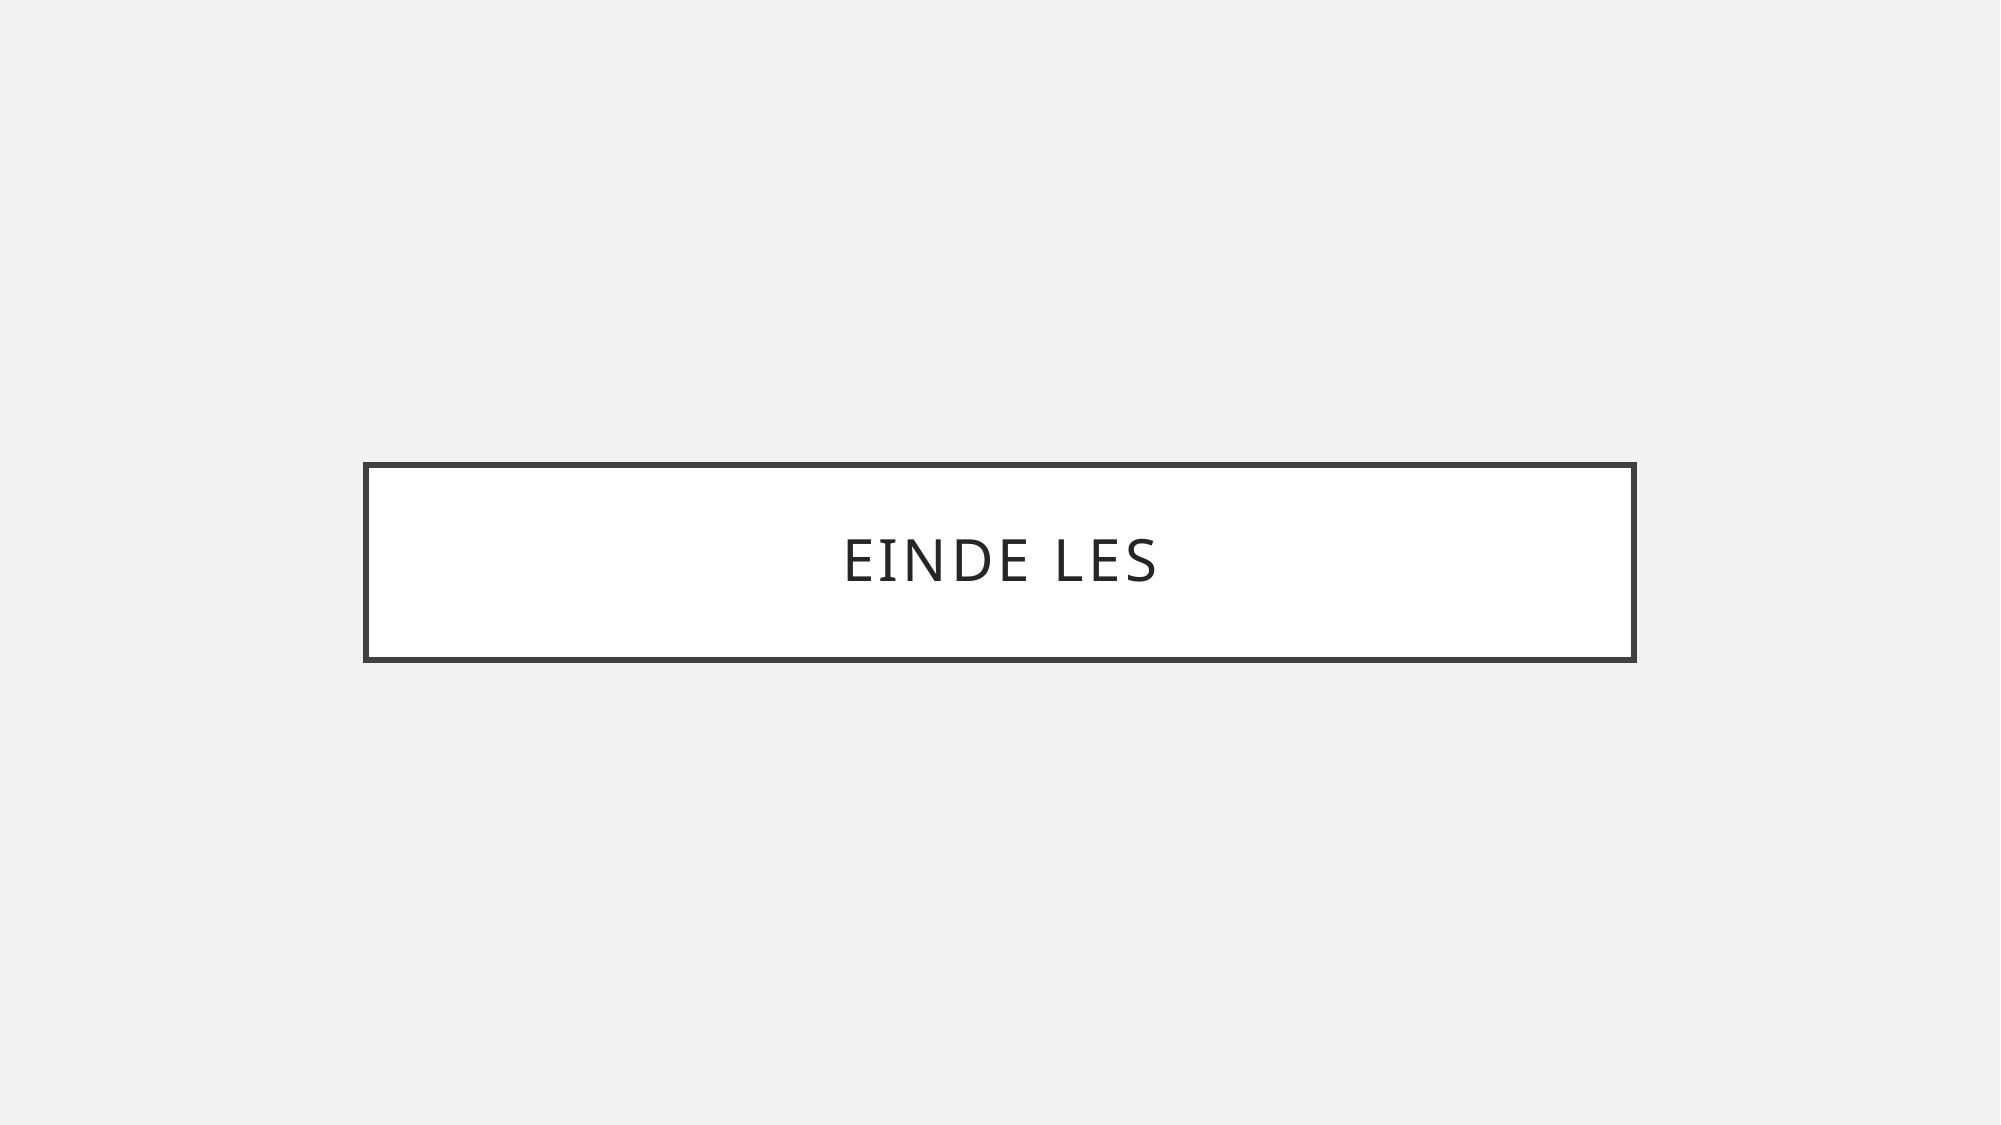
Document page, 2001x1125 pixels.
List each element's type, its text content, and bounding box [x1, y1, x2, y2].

title Einde les [363, 462, 1637, 663]
